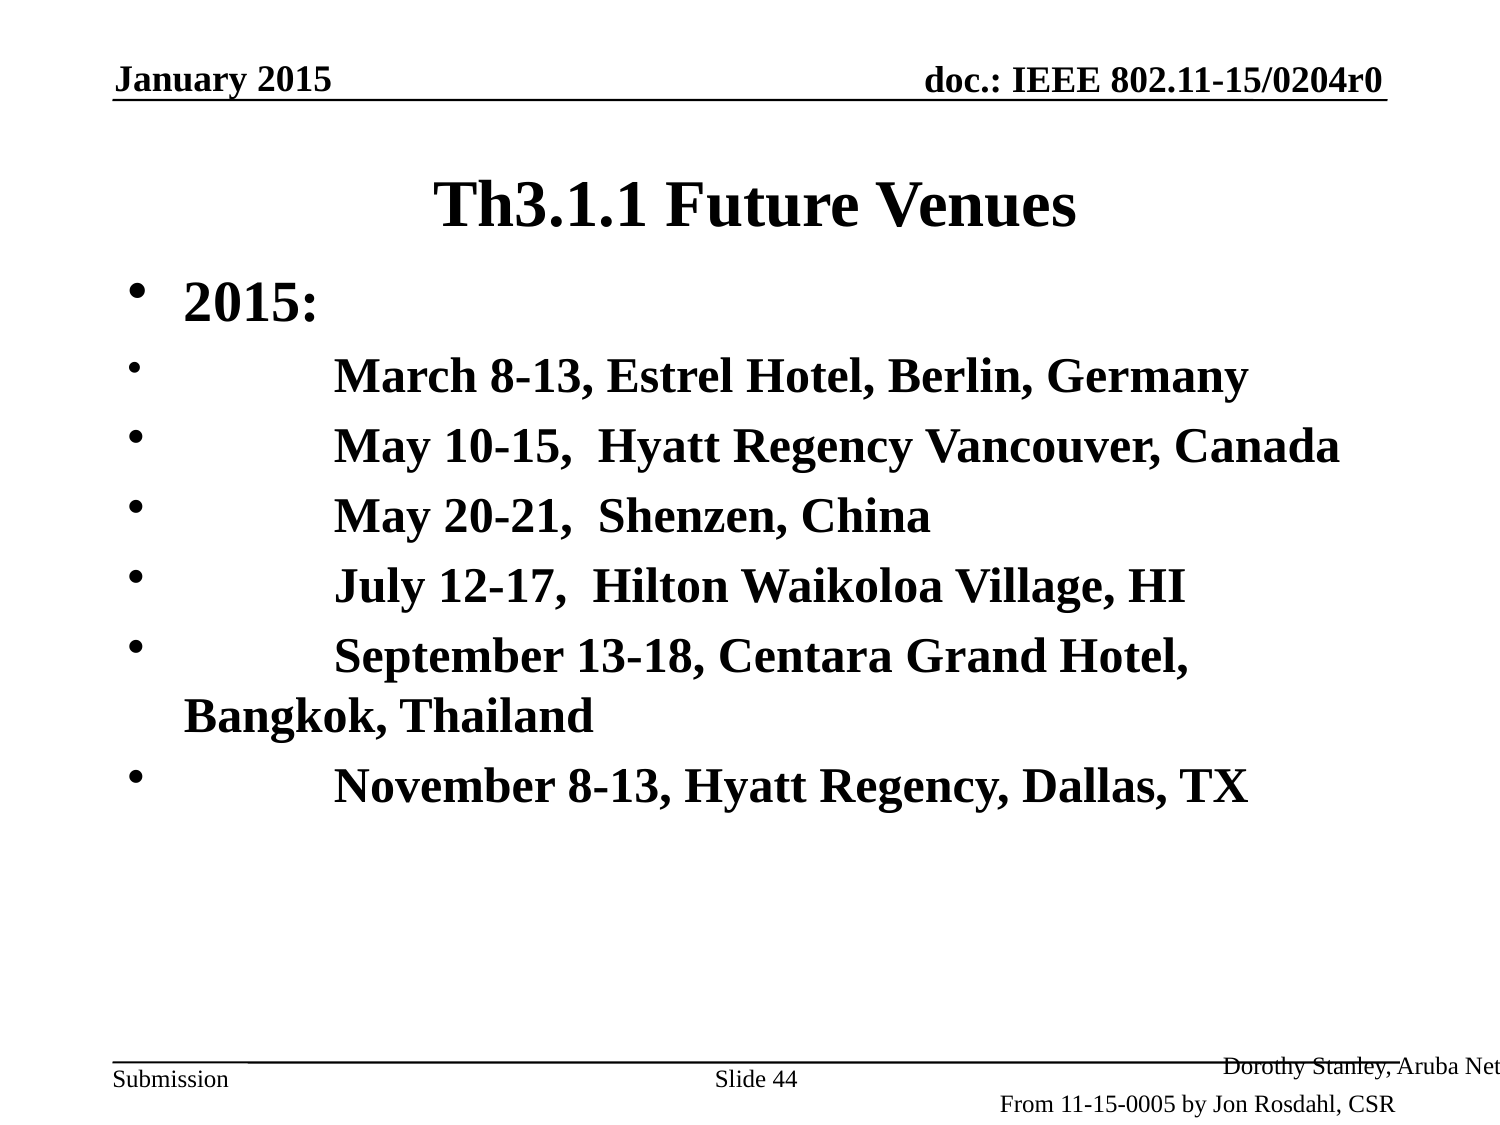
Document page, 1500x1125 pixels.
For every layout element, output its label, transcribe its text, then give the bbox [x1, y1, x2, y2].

slide_number Slide 44 [712, 1061, 800, 1093]
footer From 11-15-0005 by Jon Rosdahl, CSR [999, 1087, 1500, 1113]
title Th3.1.1 Future Venues [100, 112, 1412, 288]
list 2015: March 8-13, Estrel Hotel, Berlin, Germany May 10-15, Hyatt Regency Vancouver, Canada May 20-21, Shenzen, China July 12-17, Hilton Waikoloa Village, HI September 13-18, Centara Grand Hotel, Bangkok, Thailand November 8-13, Hyatt Regency, Dallas, TX [112, 255, 1388, 1036]
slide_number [114, 54, 423, 100]
footer Dorothy Stanley, Aruba Networks [1039, 1049, 1500, 1080]
